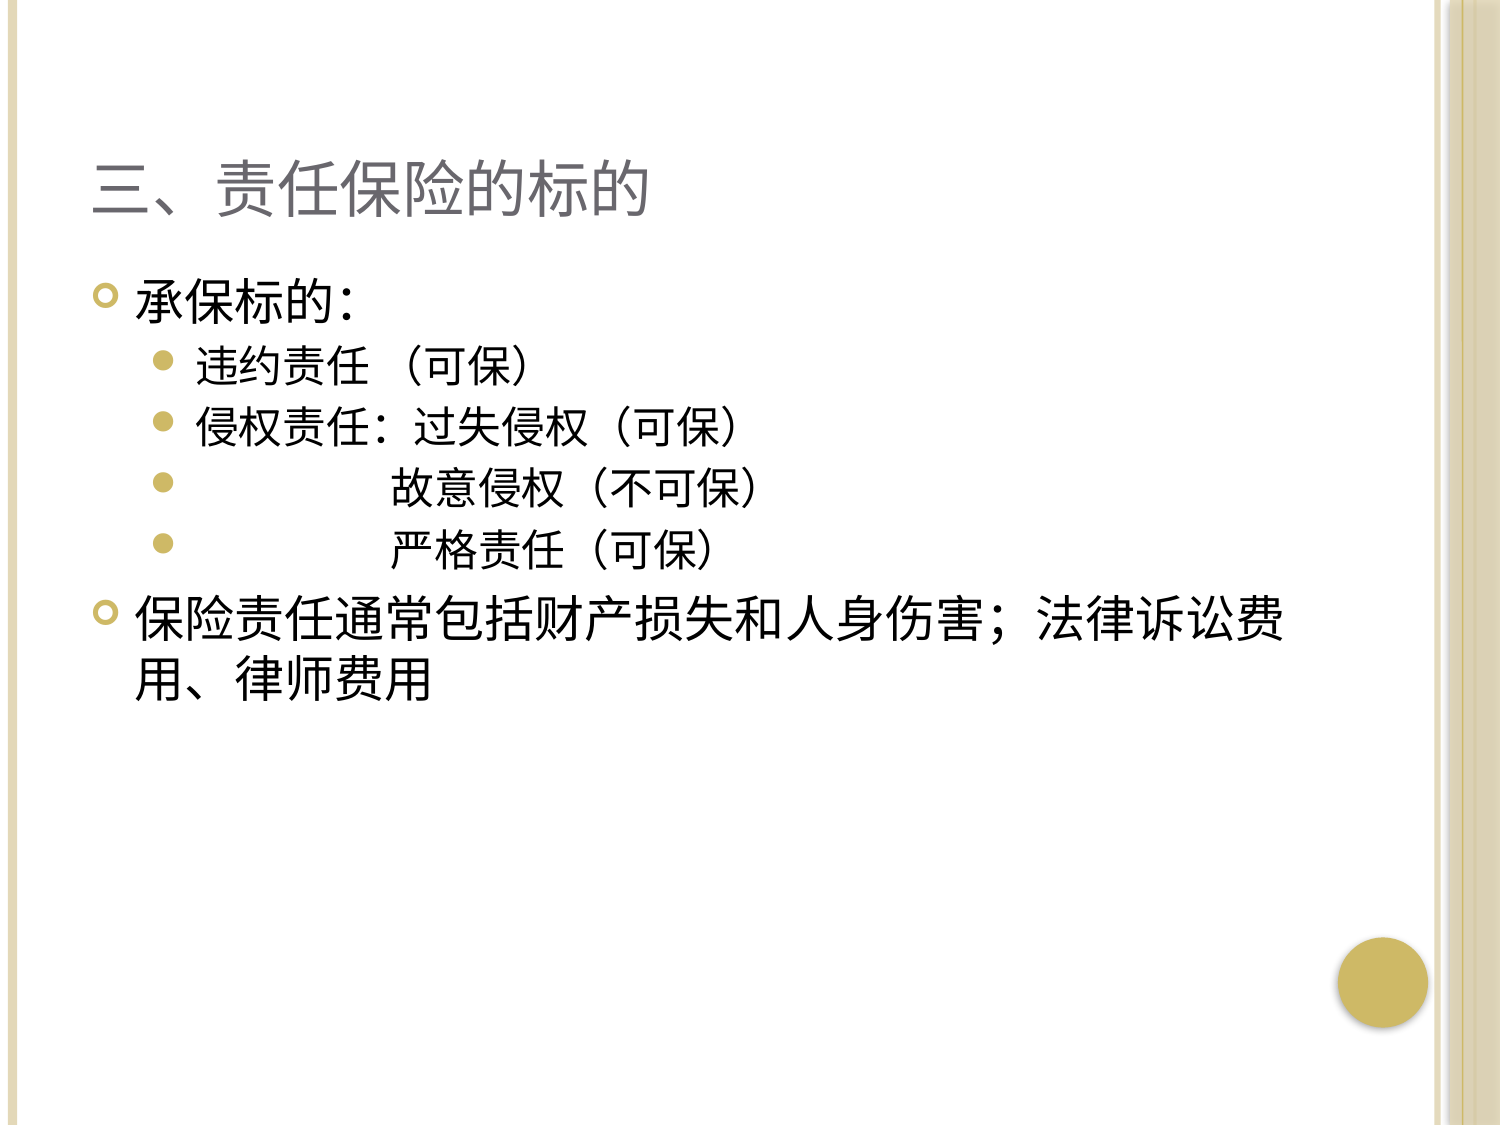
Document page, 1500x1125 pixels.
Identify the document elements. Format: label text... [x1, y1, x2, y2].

title 三、责任保险的标的 [75, 45, 1300, 233]
list 承保标的： 违约责任 （可保） 侵权责任：过失侵权（可保） 故意侵权（不可保） 严格责任（可保） 保险责任通常包括财产损失和人身伤害；法律诉讼费用、律师费用 [74, 262, 1301, 1063]
